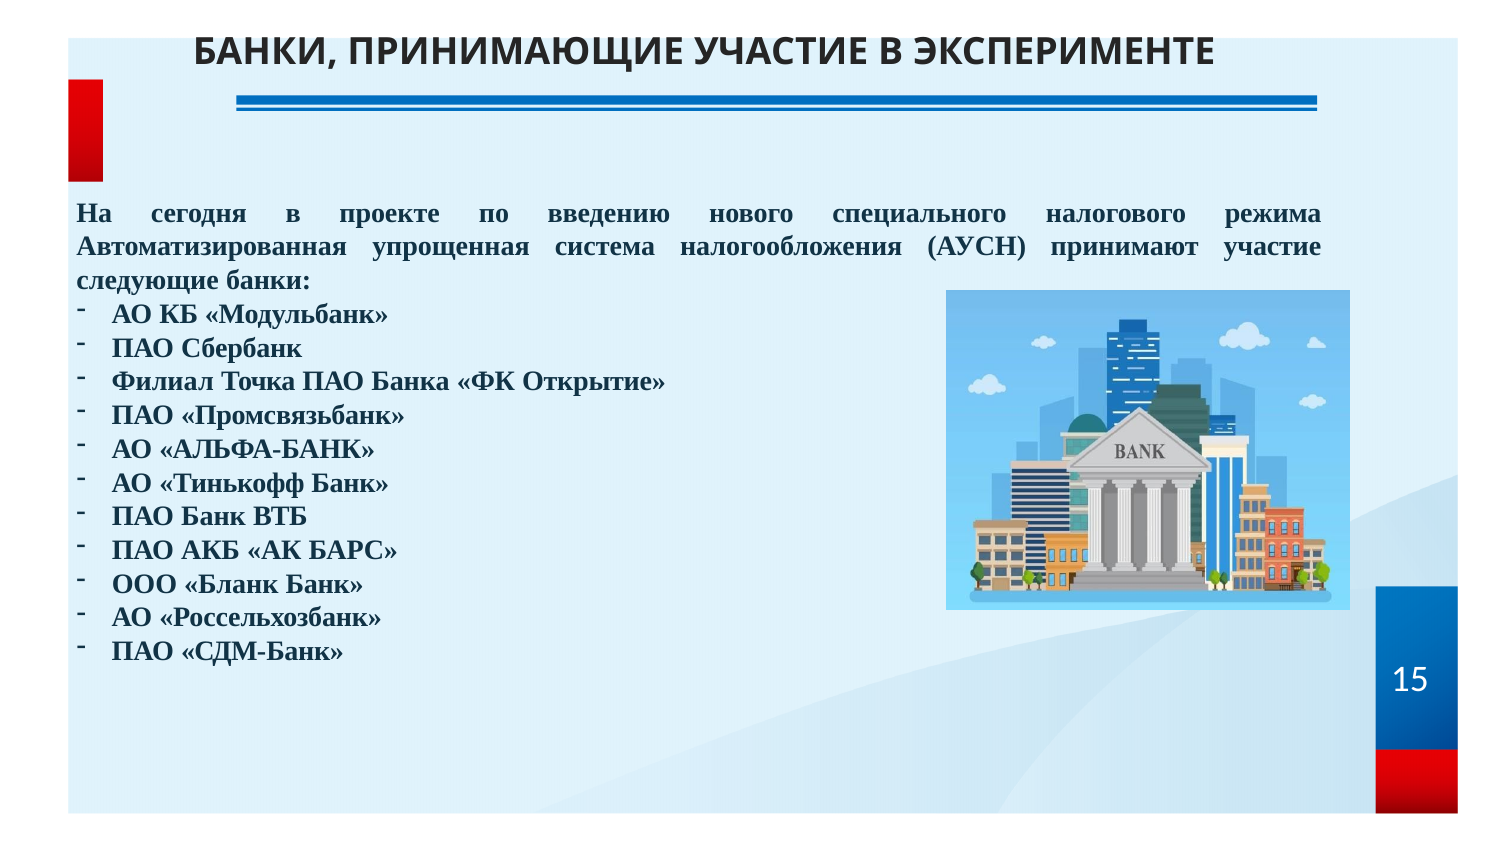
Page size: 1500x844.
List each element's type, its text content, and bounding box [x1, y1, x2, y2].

picture [68, 37, 1458, 814]
text_box 15 [1375, 646, 1447, 706]
list На сегодня в проекте по введению нового специального налогового режима Автоматизированная упрощенная система налогообложения (АУСН) принимают участие следующие банки: АО КБ «Модульбанк» ПАО Сбербанк Филиал Точка ПАО Банка «ФК Открытие» ПАО «Промсвязьбанк» АО «АЛЬФА-БАНК» АО «Тинькофф Банк» ПАО Банк ВТБ ПАО АКБ «АК БАРС» ООО «Бланк Банк» АО «Россельхозбанк» ПАО «СДМ-Банк» [75, 194, 1322, 709]
title БАНКИ, ПРИНИМАЮЩИЕ УЧАСТИЕ В ЭКСПЕРИМЕНТЕ [192, 26, 1361, 72]
